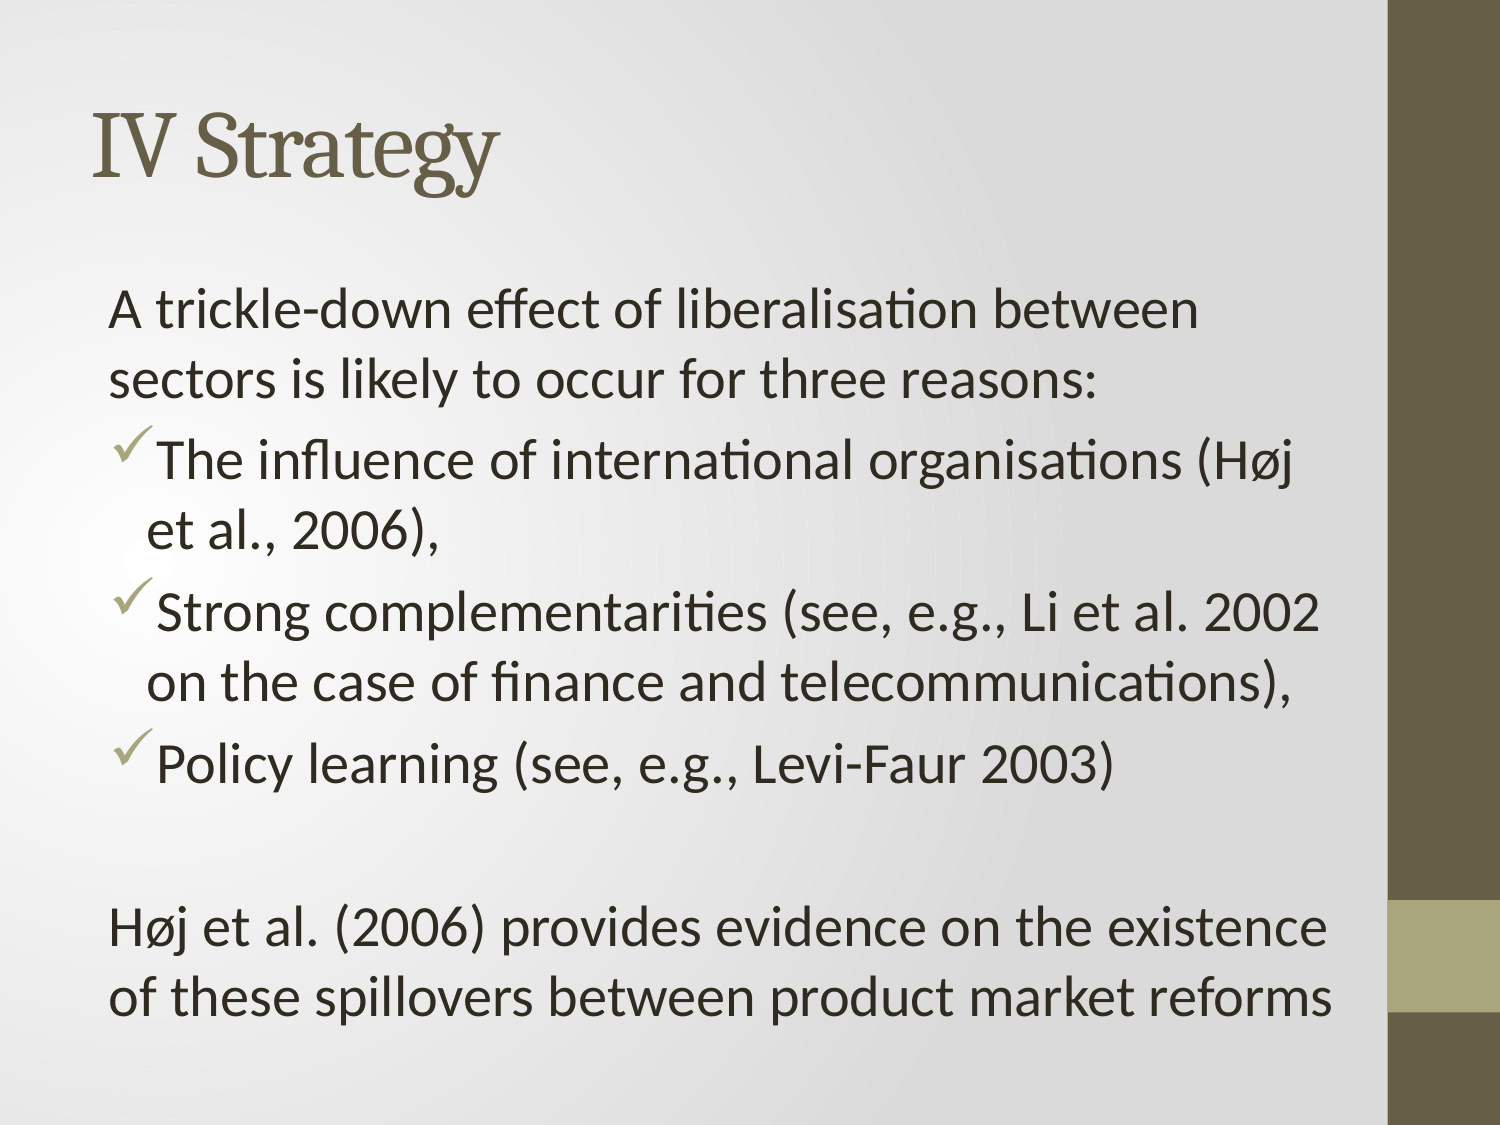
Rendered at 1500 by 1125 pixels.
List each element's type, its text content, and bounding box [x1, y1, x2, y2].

list A trickle-down effect of liberalisation between sectors is likely to occur for three reasons: The influence of international organisations (Høj et al., 2006), Strong complementarities (see, e.g., Li et al. 2002 on the case of finance and telecommunications), Policy learning (see, e.g., Levi-Faur 2003) Høj et al. (2006) provides evidence on the existence of these spillovers between product market reforms [75, 262, 1364, 1091]
title IV Strategy [75, 45, 1325, 233]
